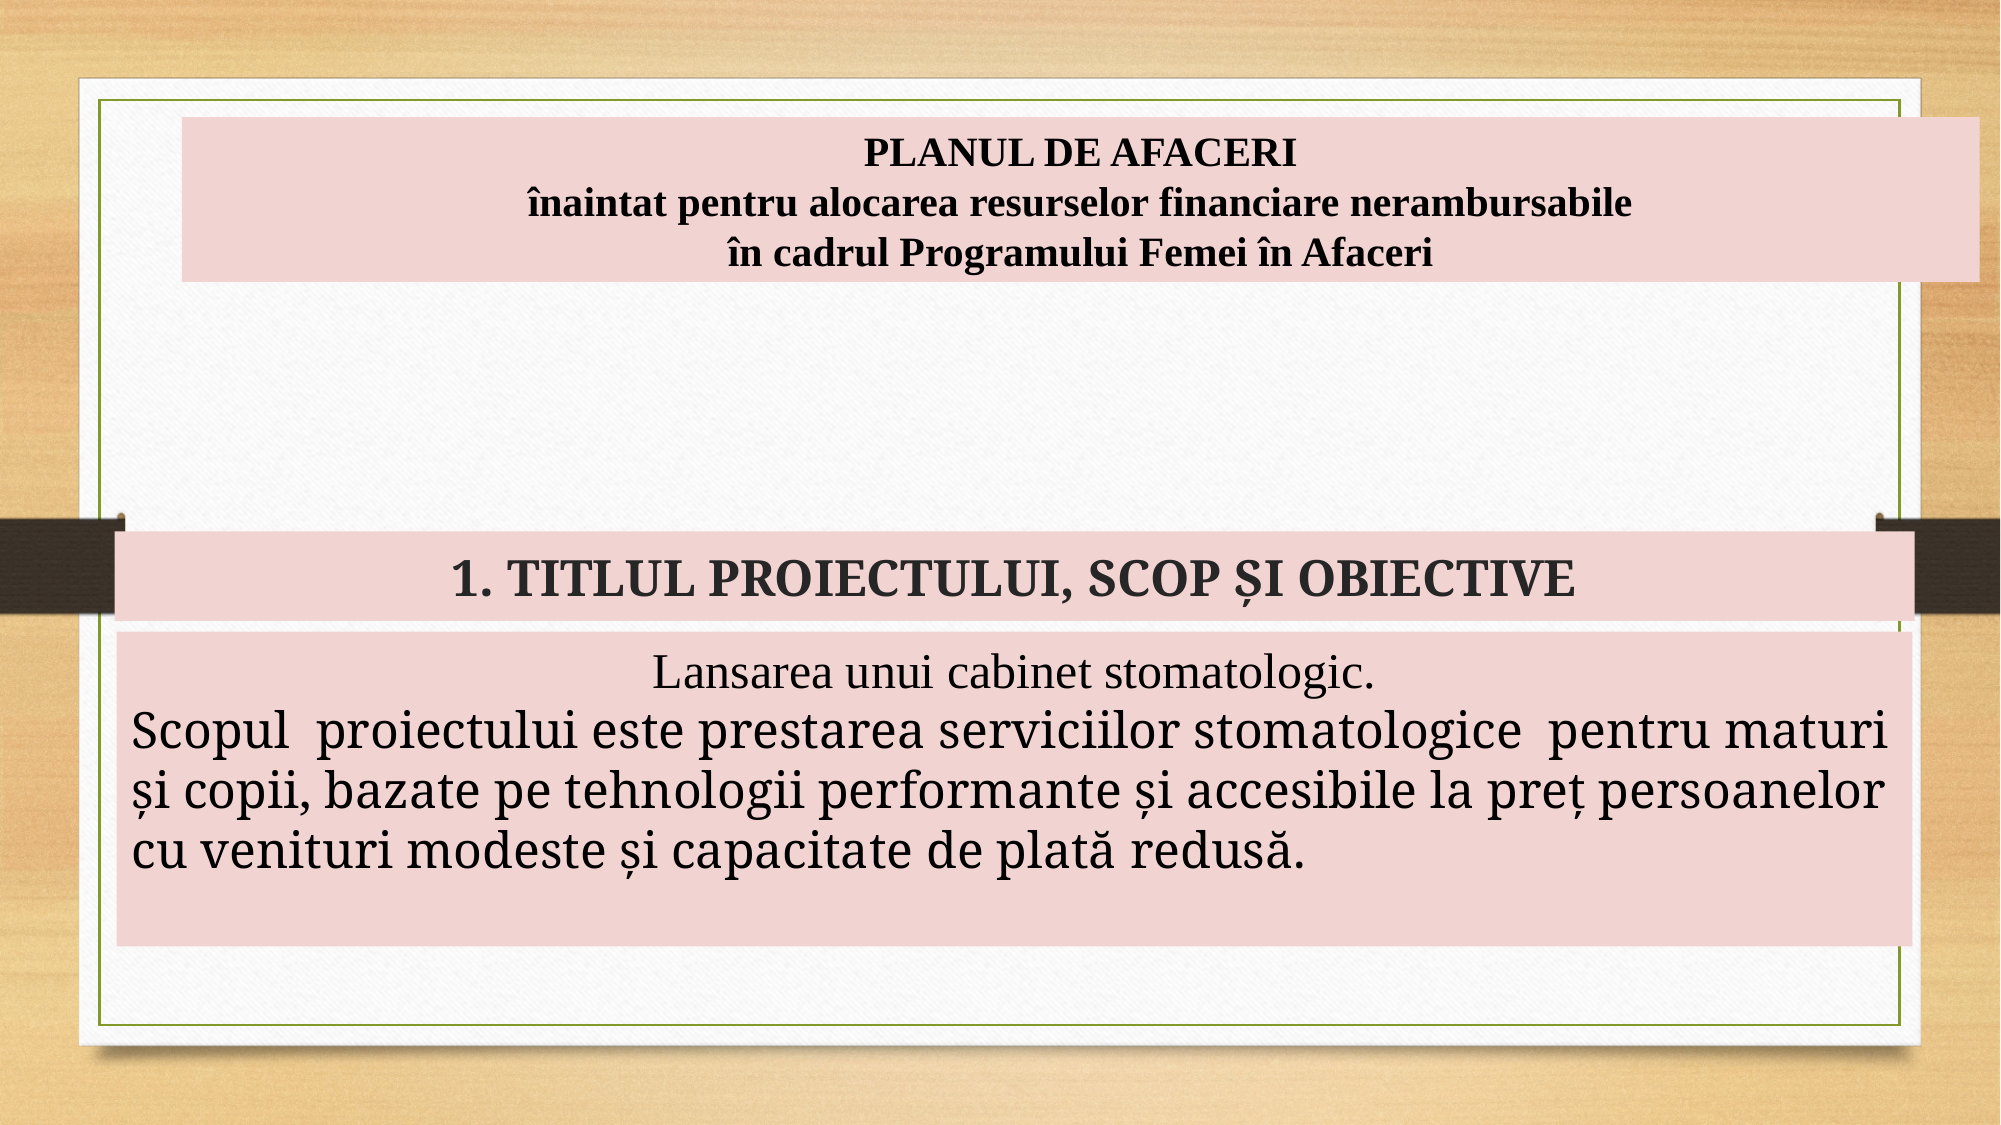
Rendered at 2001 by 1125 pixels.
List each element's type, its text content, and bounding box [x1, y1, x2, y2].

picture [0, 0, 2001, 1125]
text_box Lansarea unui cabinet stomatologic. Scopul proiectului este prestarea serviciilor stomatologice pentru maturi și copii, bazate pe tehnologii performante și accesibile la preț persoanelor cu venituri modeste și capacitate de plată redusă. [116, 631, 1913, 947]
text_box PLANUL DE AFACERI înaintat pentru alocarea resurselor financiare nerambursabile în cadrul Programului Femei în Afaceri [181, 117, 1980, 282]
title 1. TITLUL PROIECTULUI, SCOP ȘI OBIECTIVE [114, 531, 1915, 621]
